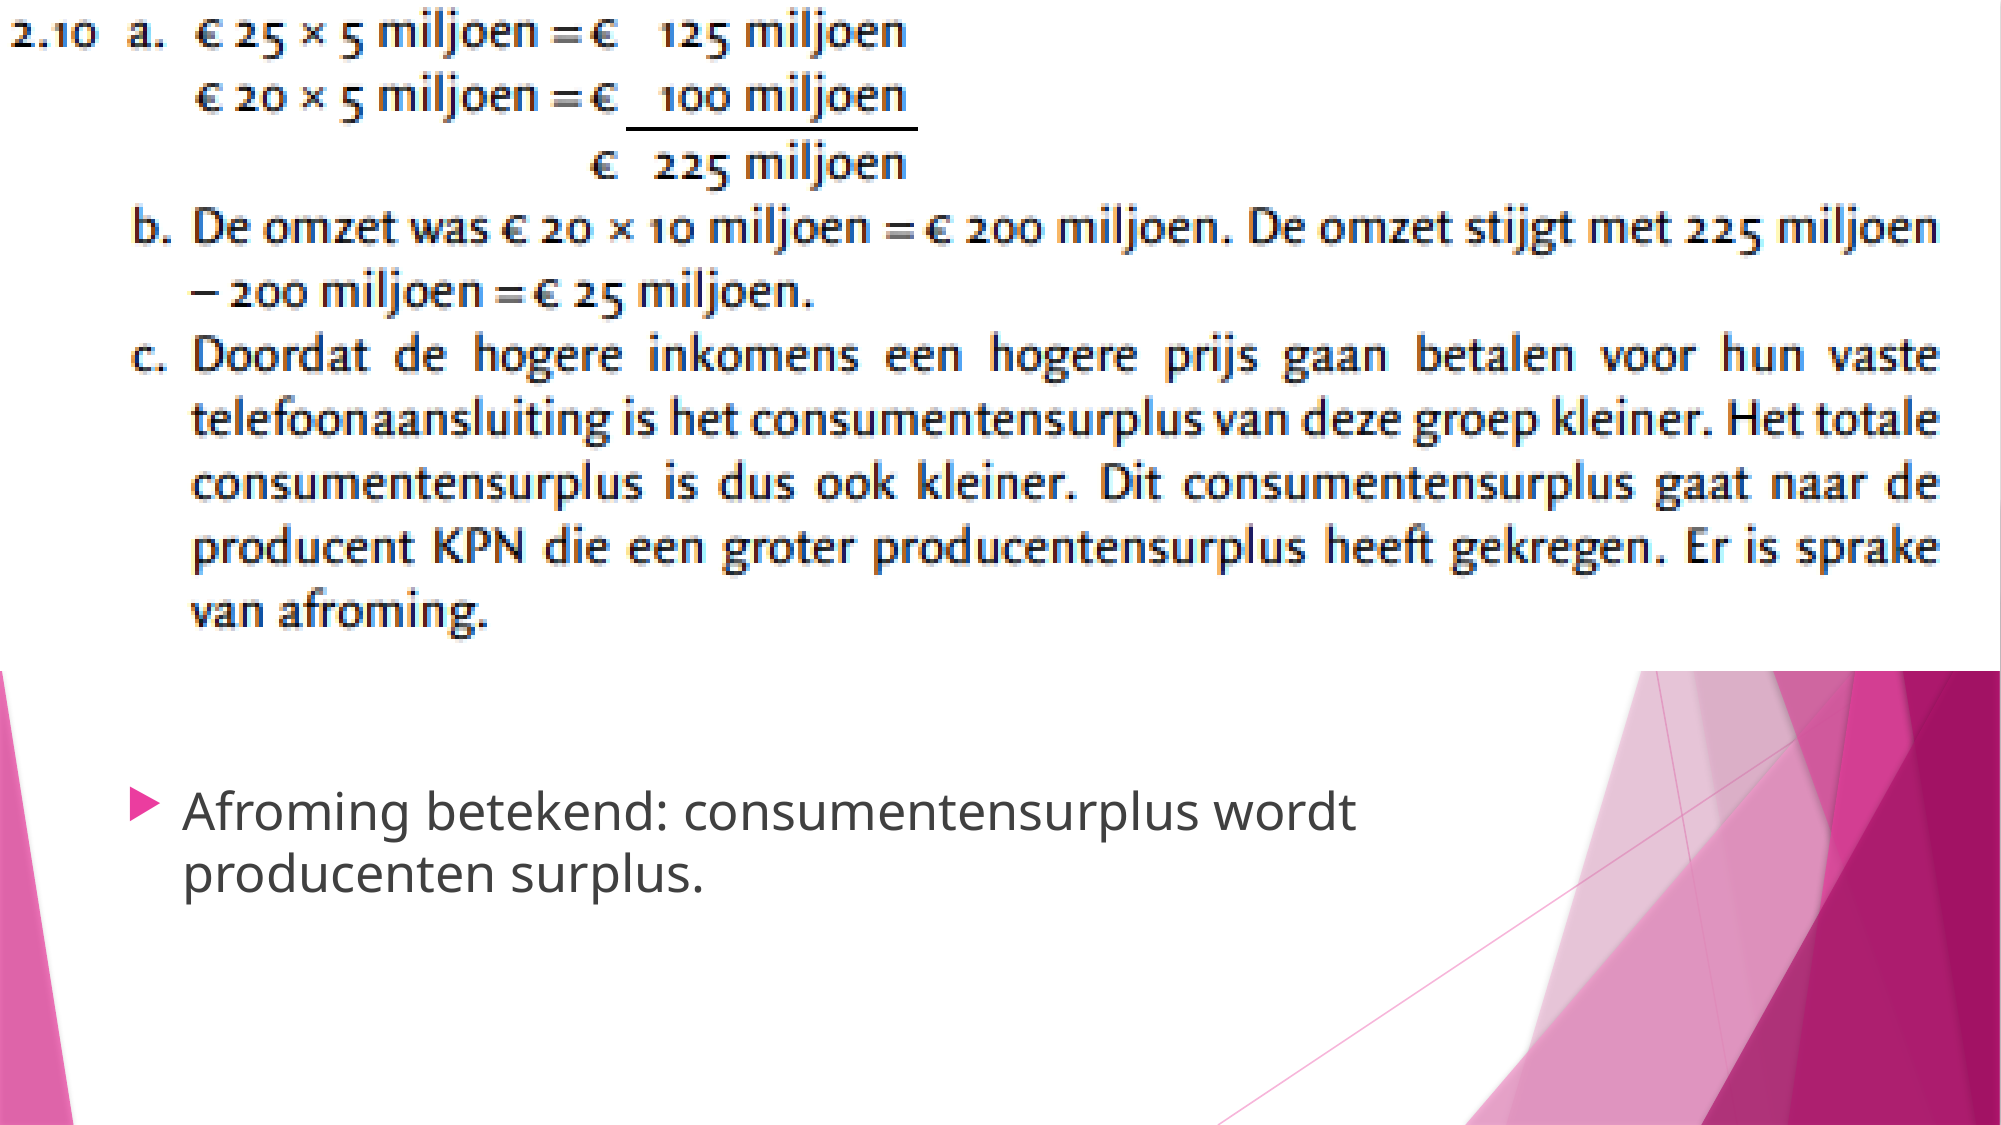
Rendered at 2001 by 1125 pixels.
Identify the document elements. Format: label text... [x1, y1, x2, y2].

picture [0, 0, 2000, 672]
list Afroming betekend: consumentensurplus wordt producenten surplus. [111, 683, 1522, 992]
